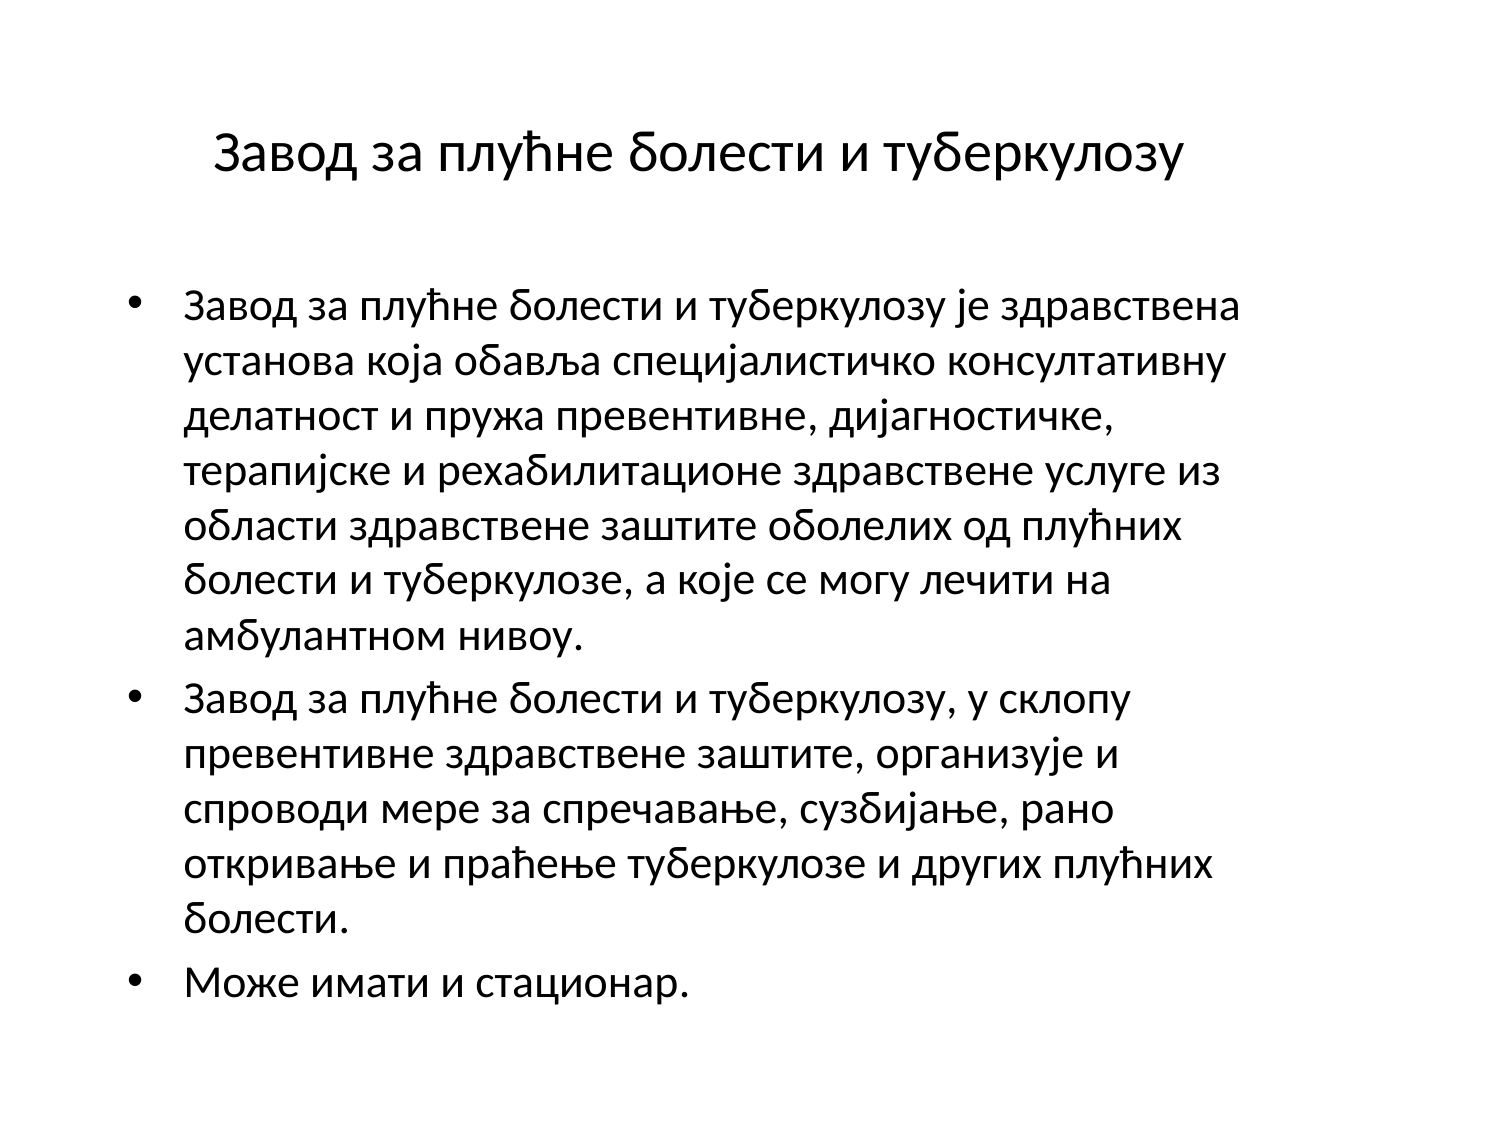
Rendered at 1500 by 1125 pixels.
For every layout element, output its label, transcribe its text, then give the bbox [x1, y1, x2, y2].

title Завод за плућне болести и туберкулозу [112, 54, 1300, 243]
list Завод за плућне болести и туберкулозу је здравствена установа која обавља специјалистичко консултативну делатност и пружа превентивне, дијагностичке, терапијске и рехабилитационе здравствене услуге из области здравствене заштите оболелих од плућних болести и туберкулозе, а које се могу лечити на амбулантном нивоу. Завод за плућне болести и туберкулозу, у склопу превентивне здравствене заштите, организује и спроводи мере за спречавање, сузбијање, рано откривање и праћење туберкулозе и других плућних болести. Може имати и стационар. [112, 267, 1300, 1063]
